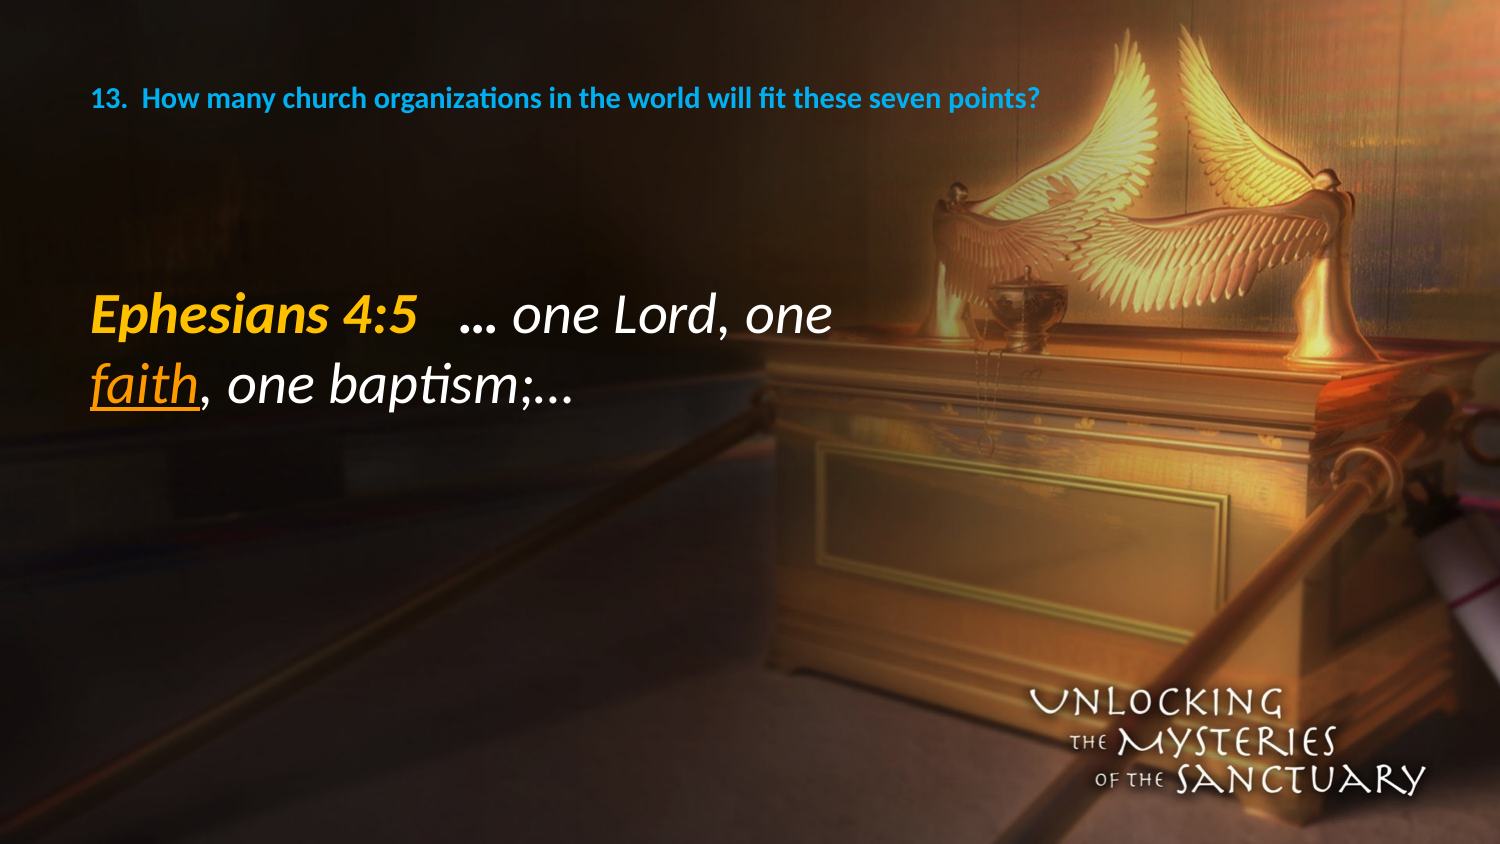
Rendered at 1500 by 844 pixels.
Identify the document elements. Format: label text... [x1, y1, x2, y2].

picture [0, 0, 1500, 844]
title 13. How many church organizations in the world will fit these seven points? [75, 33, 1425, 175]
list Ephesians 4:5 … one Lord, one faith, one baptism;… [75, 267, 971, 754]
